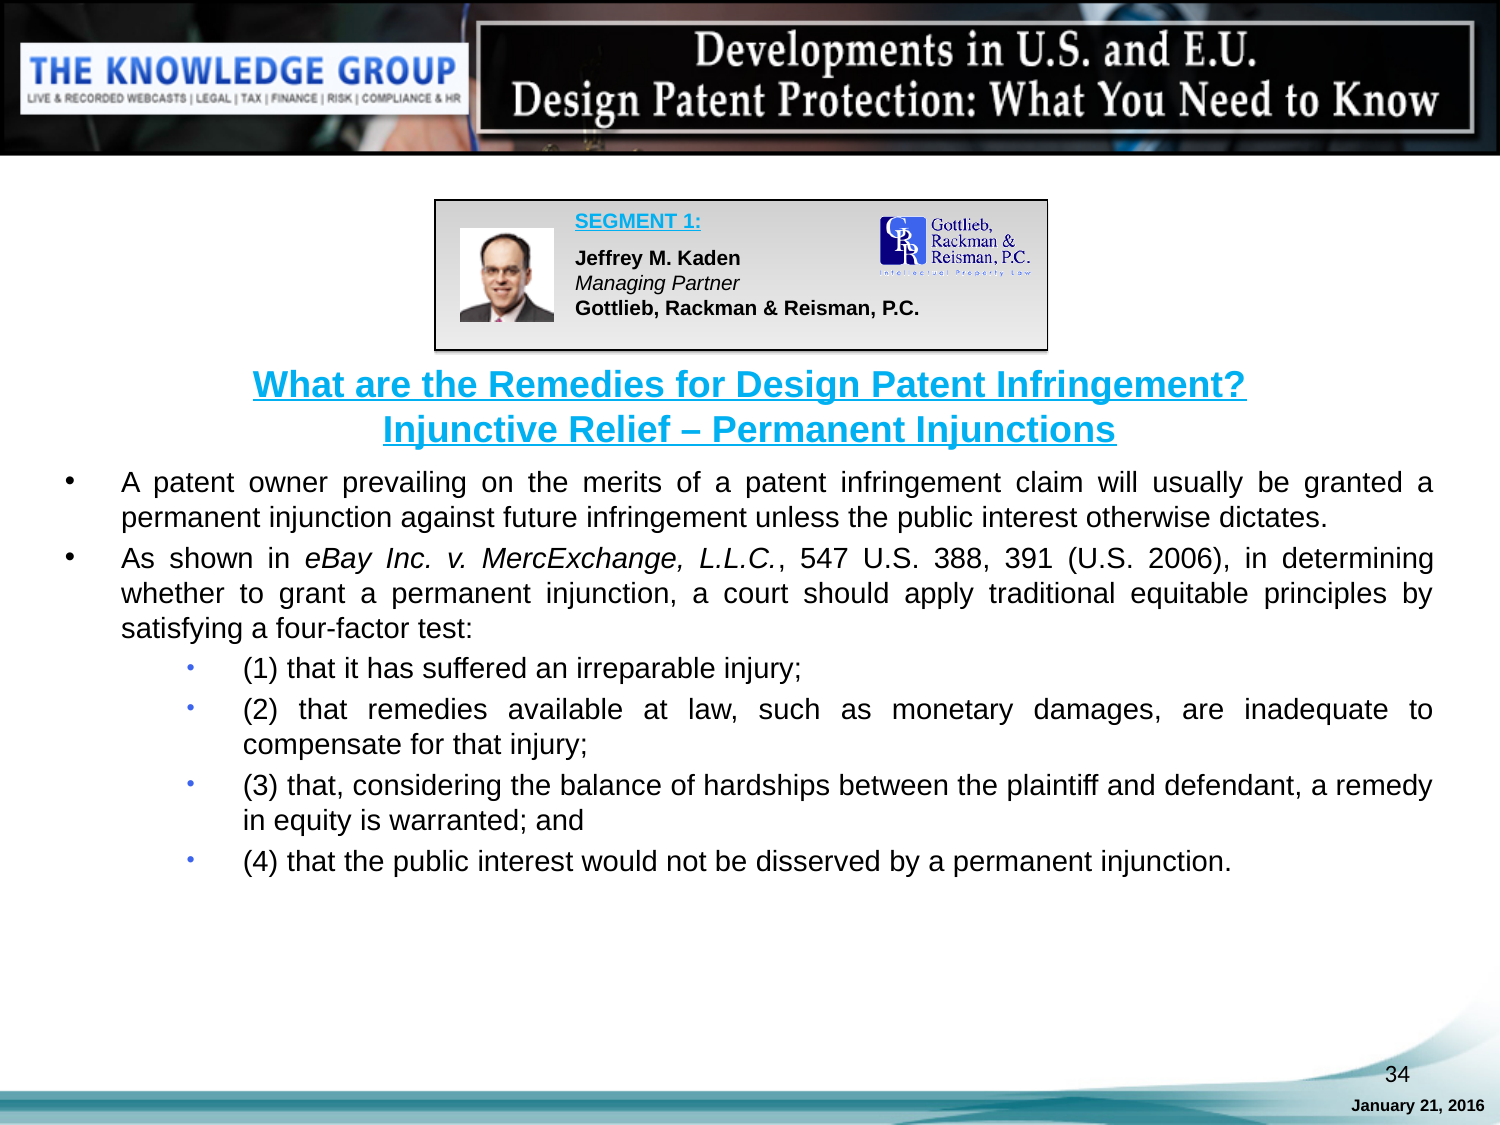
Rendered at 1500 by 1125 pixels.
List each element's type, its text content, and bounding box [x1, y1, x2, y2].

slide_number 34 [1074, 1042, 1425, 1103]
picture [0, 0, 1500, 352]
picture [0, 457, 1500, 1125]
text_box January 21, 2016 [1100, 1087, 1500, 1123]
text_box What are the Remedies for Design Patent Infringement? Injunctive Relief – Permanent Injunctions [0, 352, 1500, 457]
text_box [434, 199, 1048, 351]
text_box A patent owner prevailing on the merits of a patent infringement claim will usually be granted a permanent injunction against future infringement unless the public interest otherwise dictates. As shown in eBay Inc. v. MercExchange, L.L.C., 547 U.S. 388, 391 (U.S. 2006), in determining whether to grant a permanent injunction, a court should apply traditional equitable principles by satisfying a four-factor test: (1) that it has suffered an irreparable injury; (2) that remedies available at law, such as monetary damages, are inadequate to compensate for that injury; (3) that, considering the balance of hardships between the plaintiff and defendant, a remedy in equity is warranted; and (4) that the public interest would not be disserved by a permanent injunction. [50, 455, 1450, 926]
